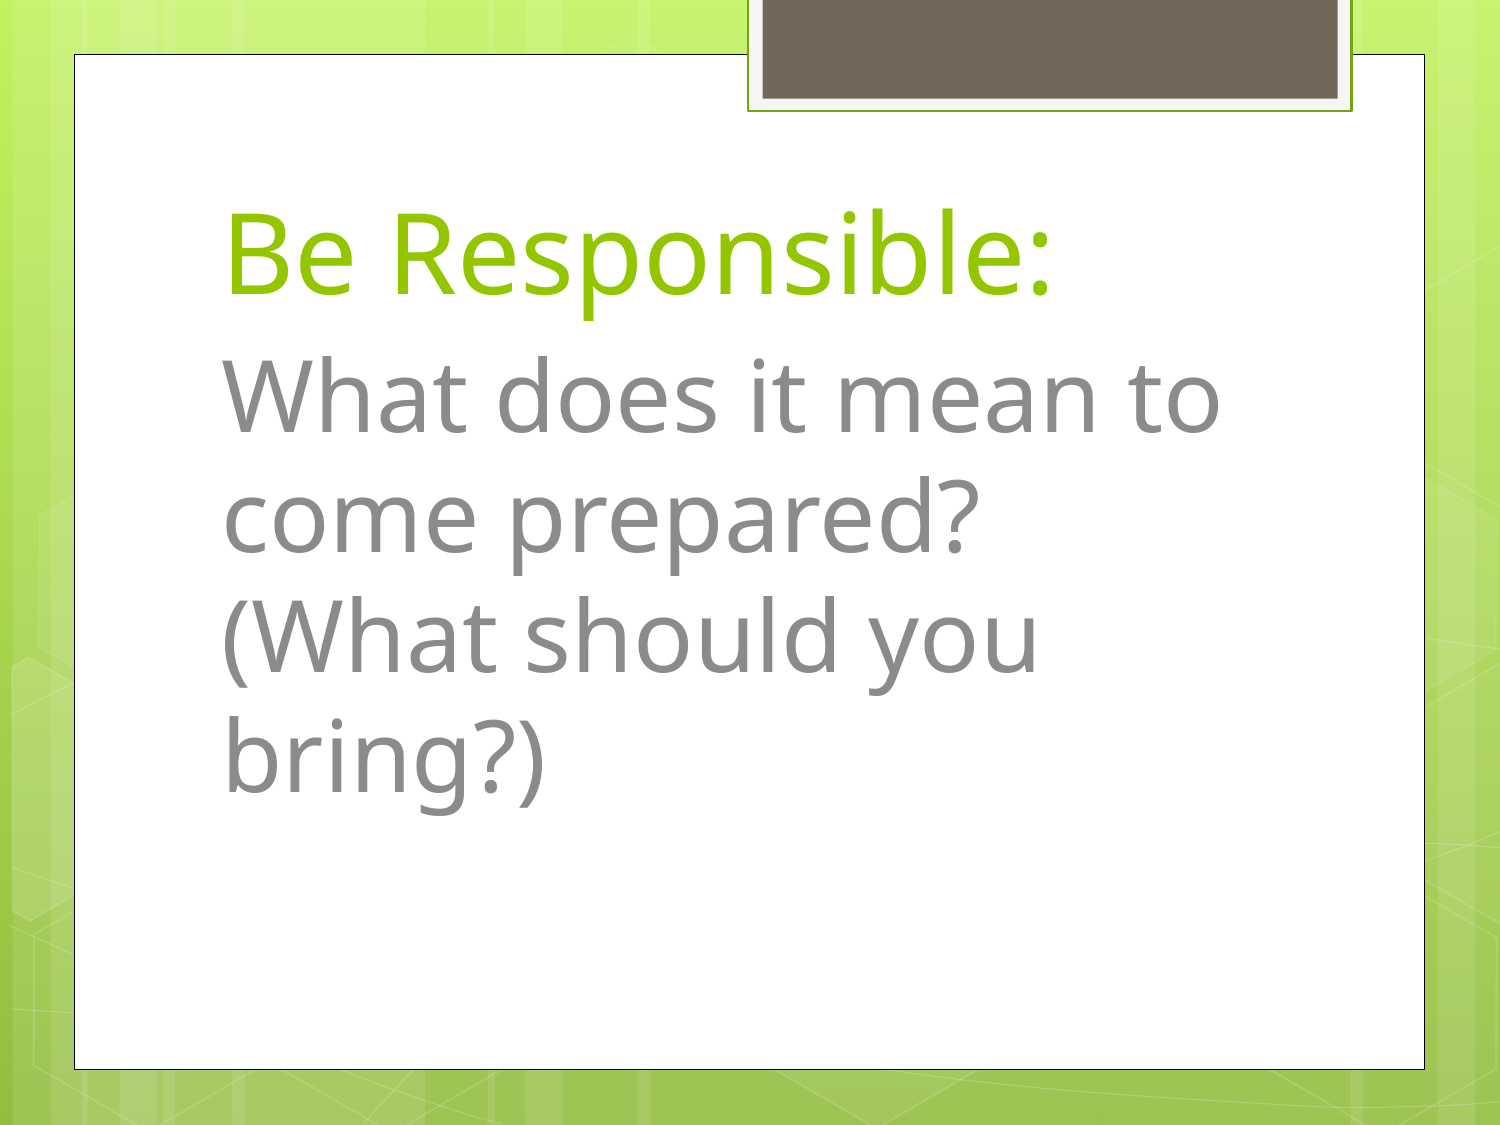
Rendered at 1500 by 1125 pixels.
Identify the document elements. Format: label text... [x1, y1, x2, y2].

list What does it mean to come prepared? (What should you bring?) [206, 324, 1296, 950]
title Be Responsible: [206, 174, 1296, 324]
